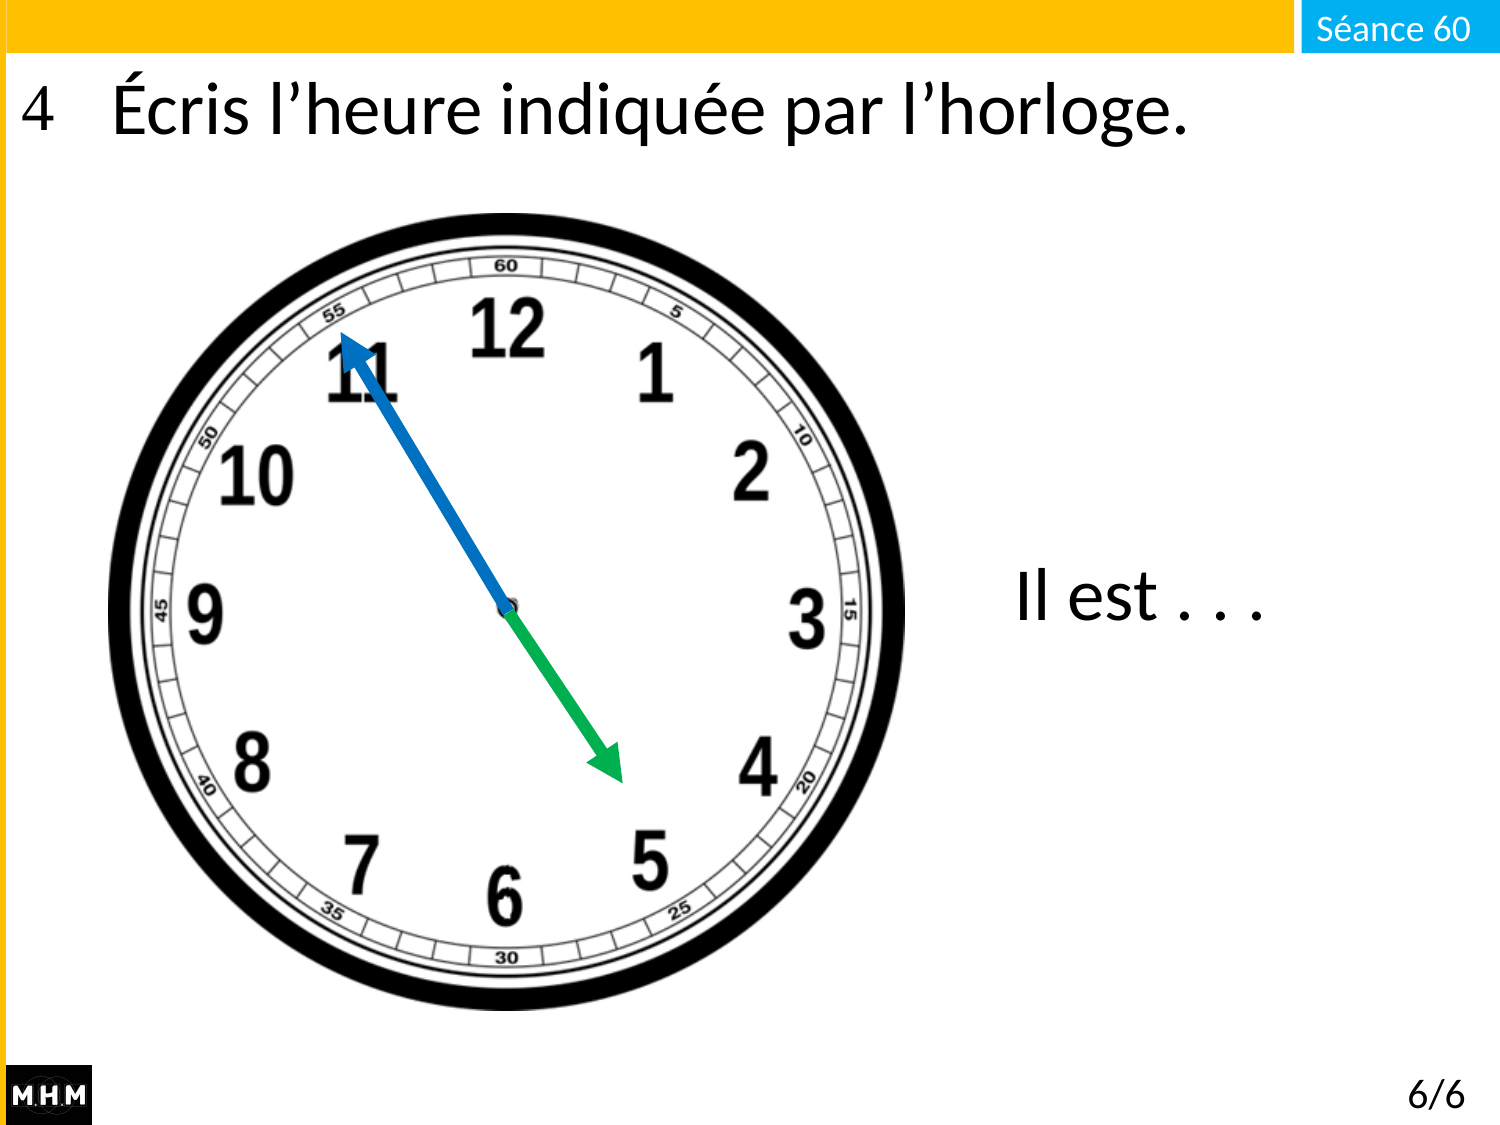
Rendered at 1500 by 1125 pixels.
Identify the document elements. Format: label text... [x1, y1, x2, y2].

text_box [340, 331, 509, 612]
picture [6, 1065, 92, 1125]
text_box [508, 612, 623, 784]
title Écris l’heure indiquée par l’horloge. [96, 60, 1391, 160]
picture [108, 213, 905, 1011]
list 6/6 [1373, 1064, 1500, 1125]
text_box Il est . . . [999, 546, 1391, 646]
